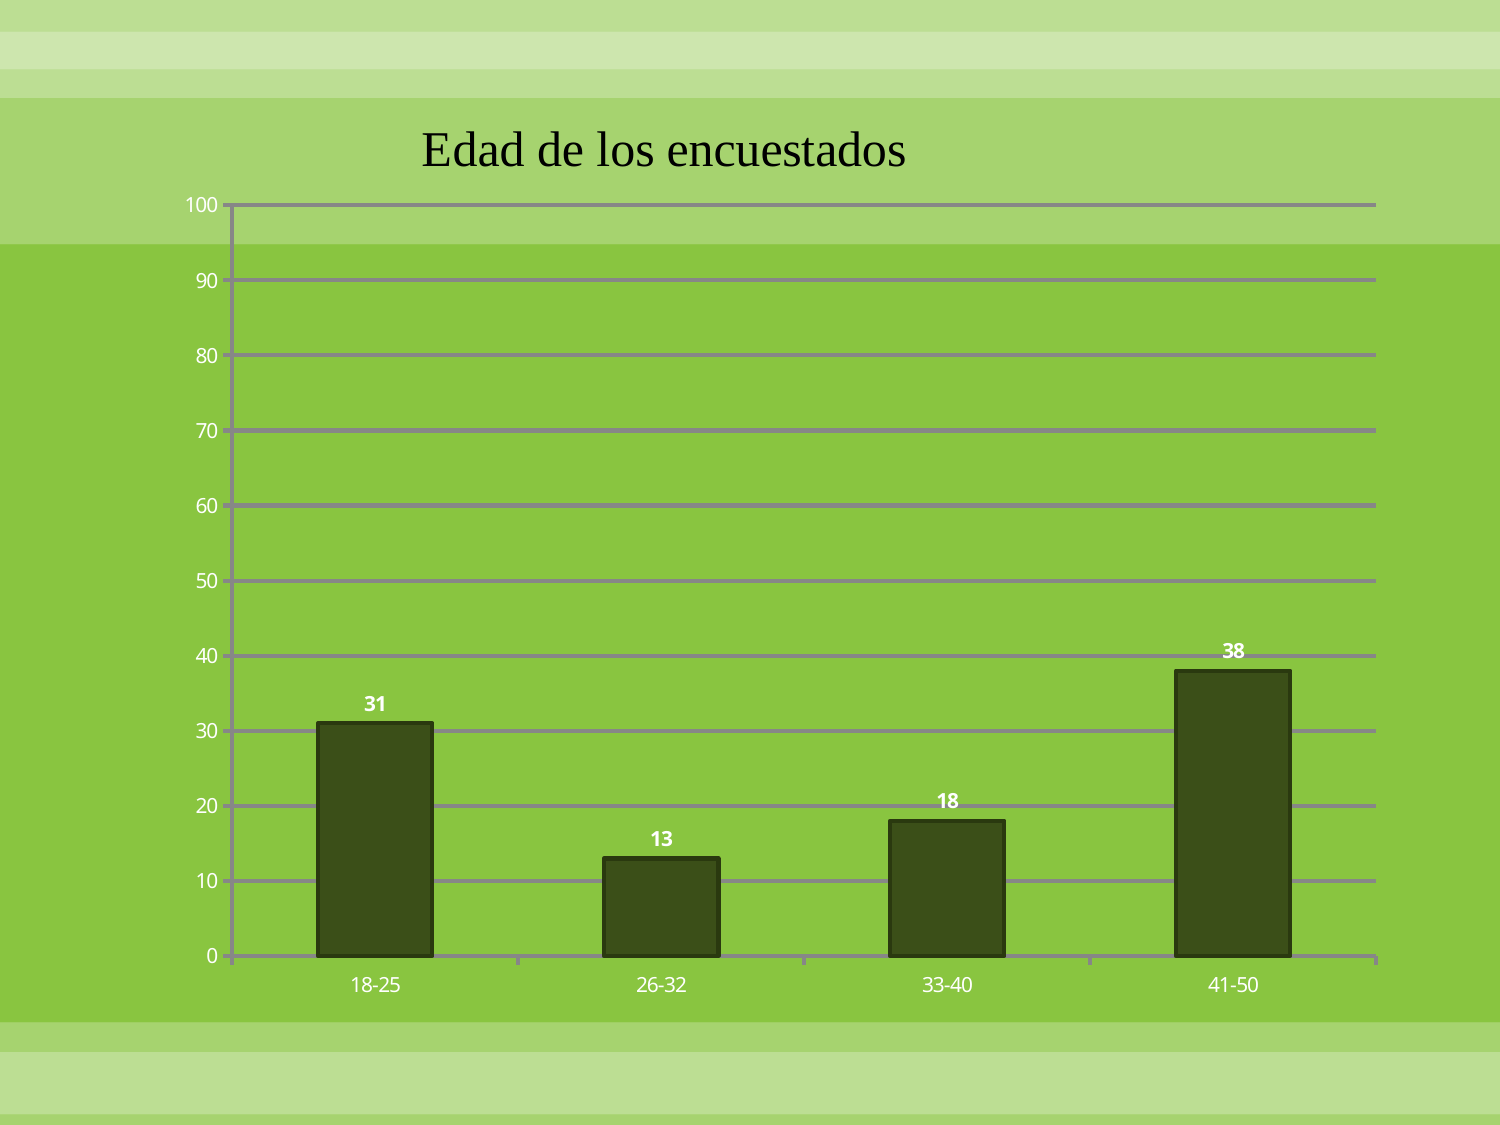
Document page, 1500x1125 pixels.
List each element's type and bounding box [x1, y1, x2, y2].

picture [0, 0, 1500, 1125]
chart [134, 111, 1413, 1072]
